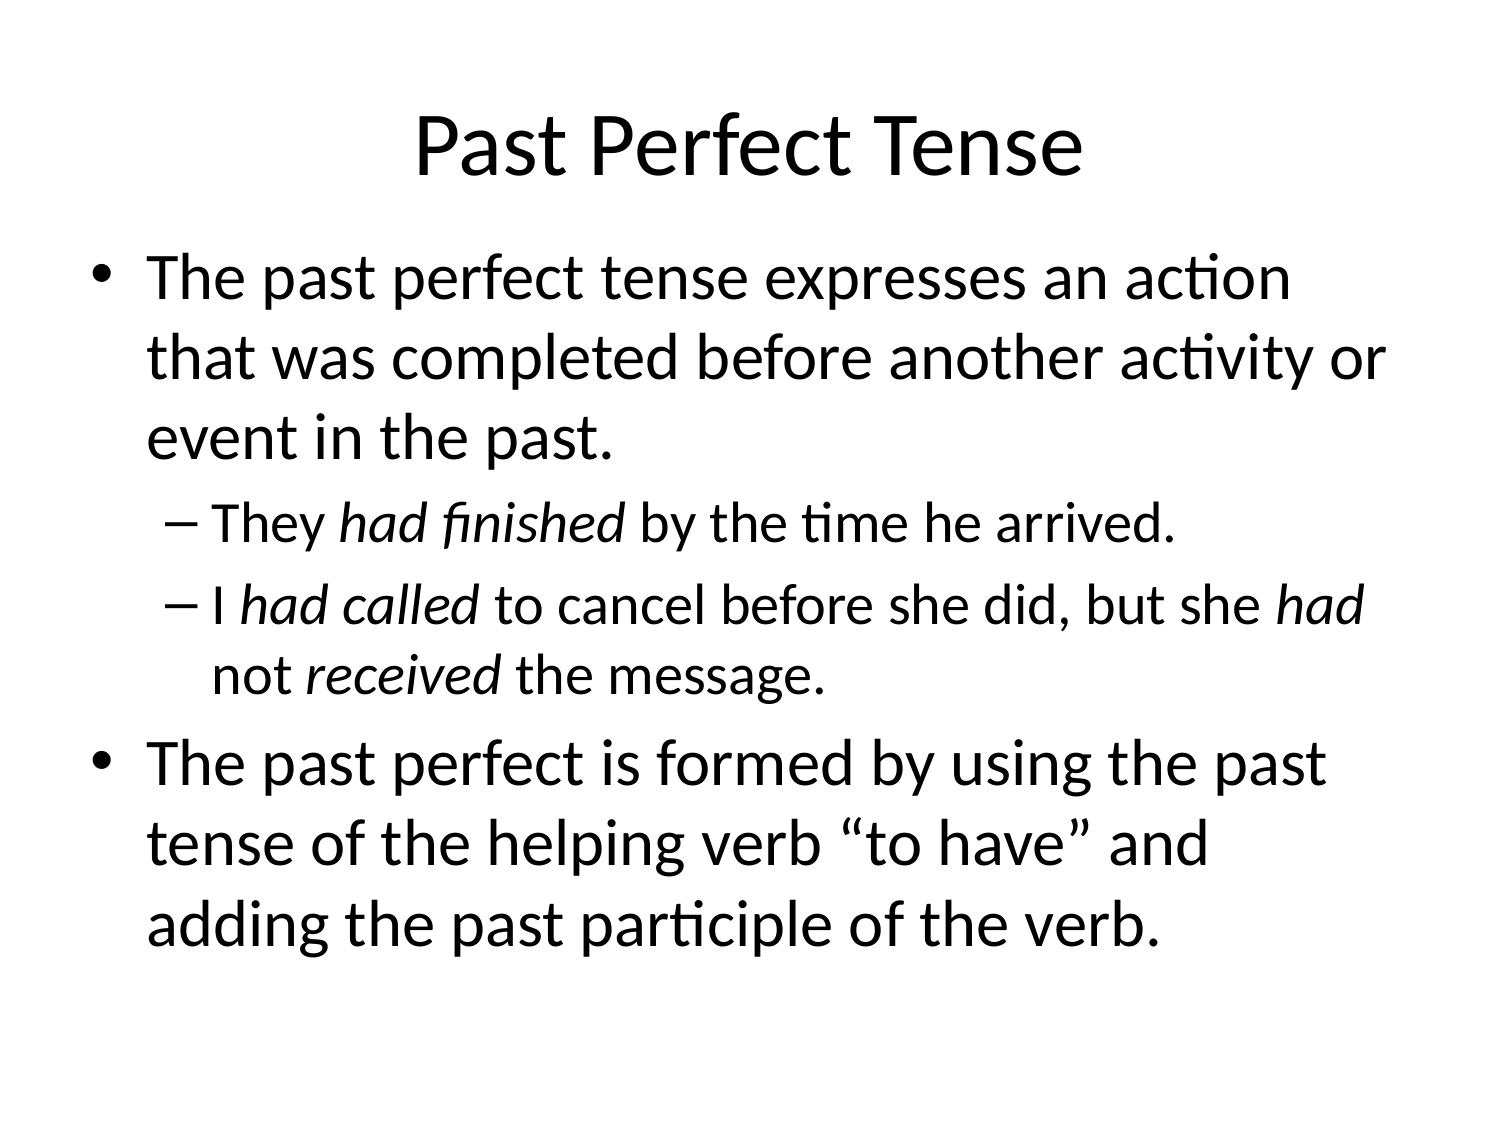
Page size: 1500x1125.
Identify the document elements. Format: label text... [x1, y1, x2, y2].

list The past perfect tense expresses an action that was completed before another activity or event in the past. They had finished by the time he arrived. I had called to cancel before she did, but she had not received the message. The past perfect is formed by using the past tense of the helping verb “to have” and adding the past participle of the verb. [75, 224, 1425, 1088]
title Past Perfect Tense [75, 45, 1425, 224]
